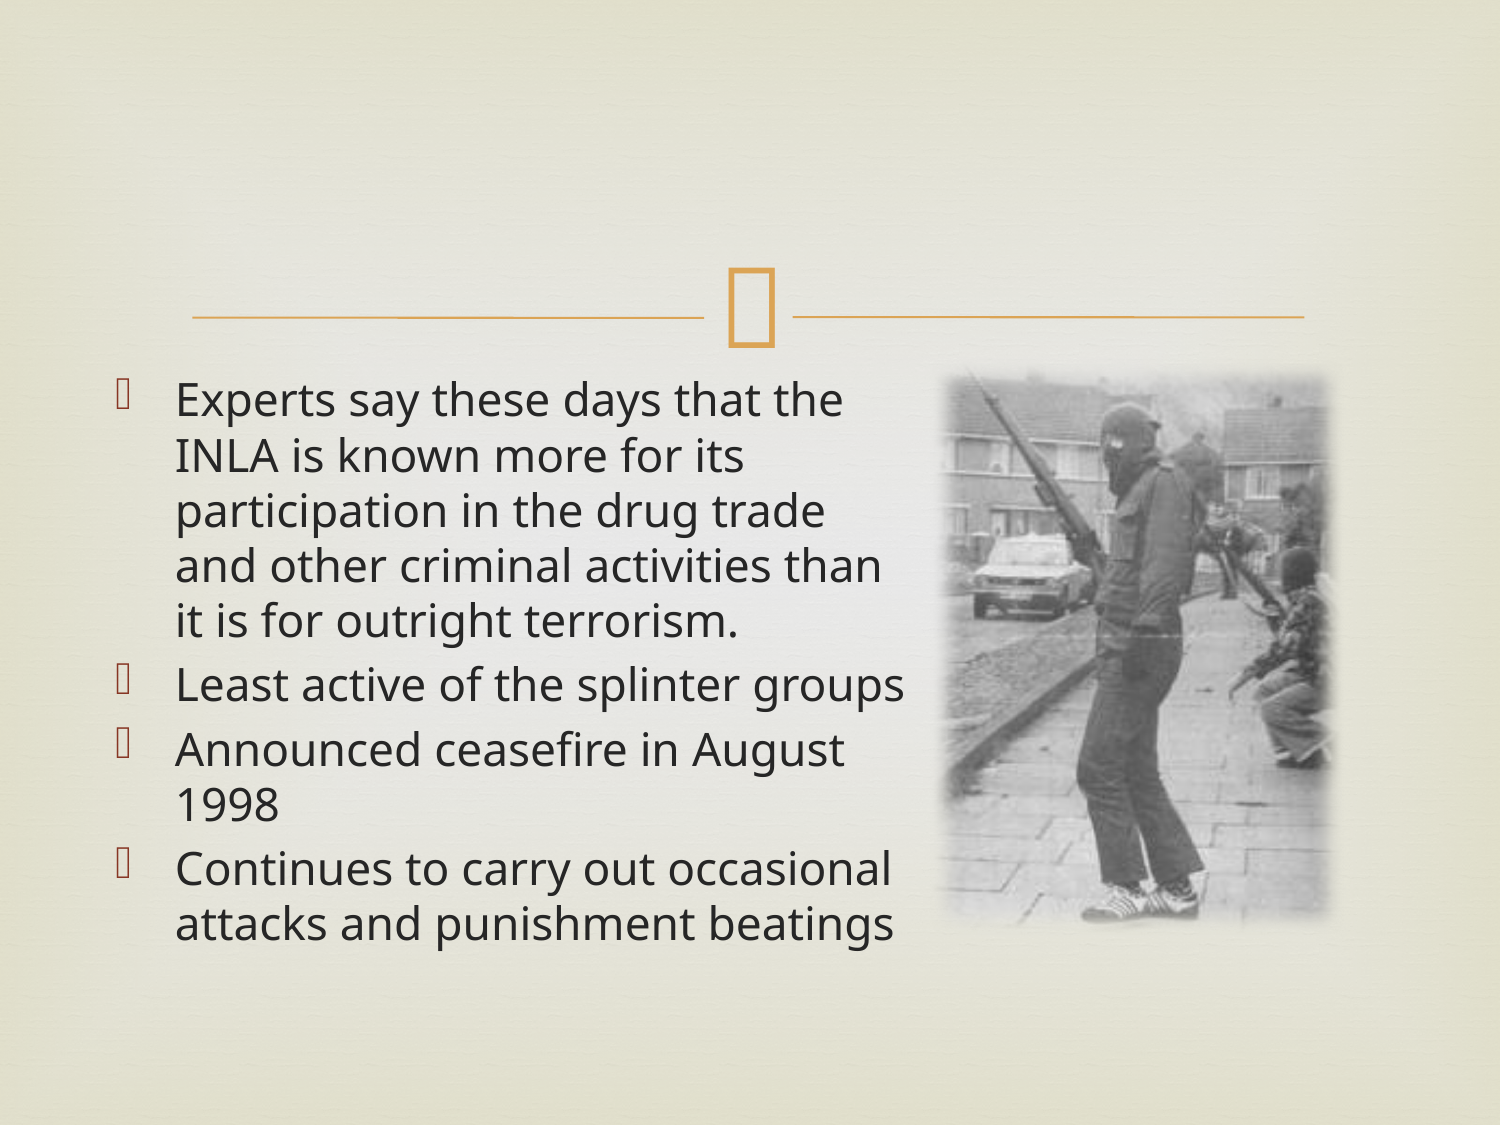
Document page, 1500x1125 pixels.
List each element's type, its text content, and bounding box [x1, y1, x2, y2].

list Experts say these days that the INLA is known more for its participation in the drug trade and other criminal activities than it is for outright terrorism. Least active of the splinter groups Announced ceasefire in August 1998 Continues to carry out occasional attacks and punishment beatings [100, 363, 928, 1000]
picture [929, 358, 1344, 936]
